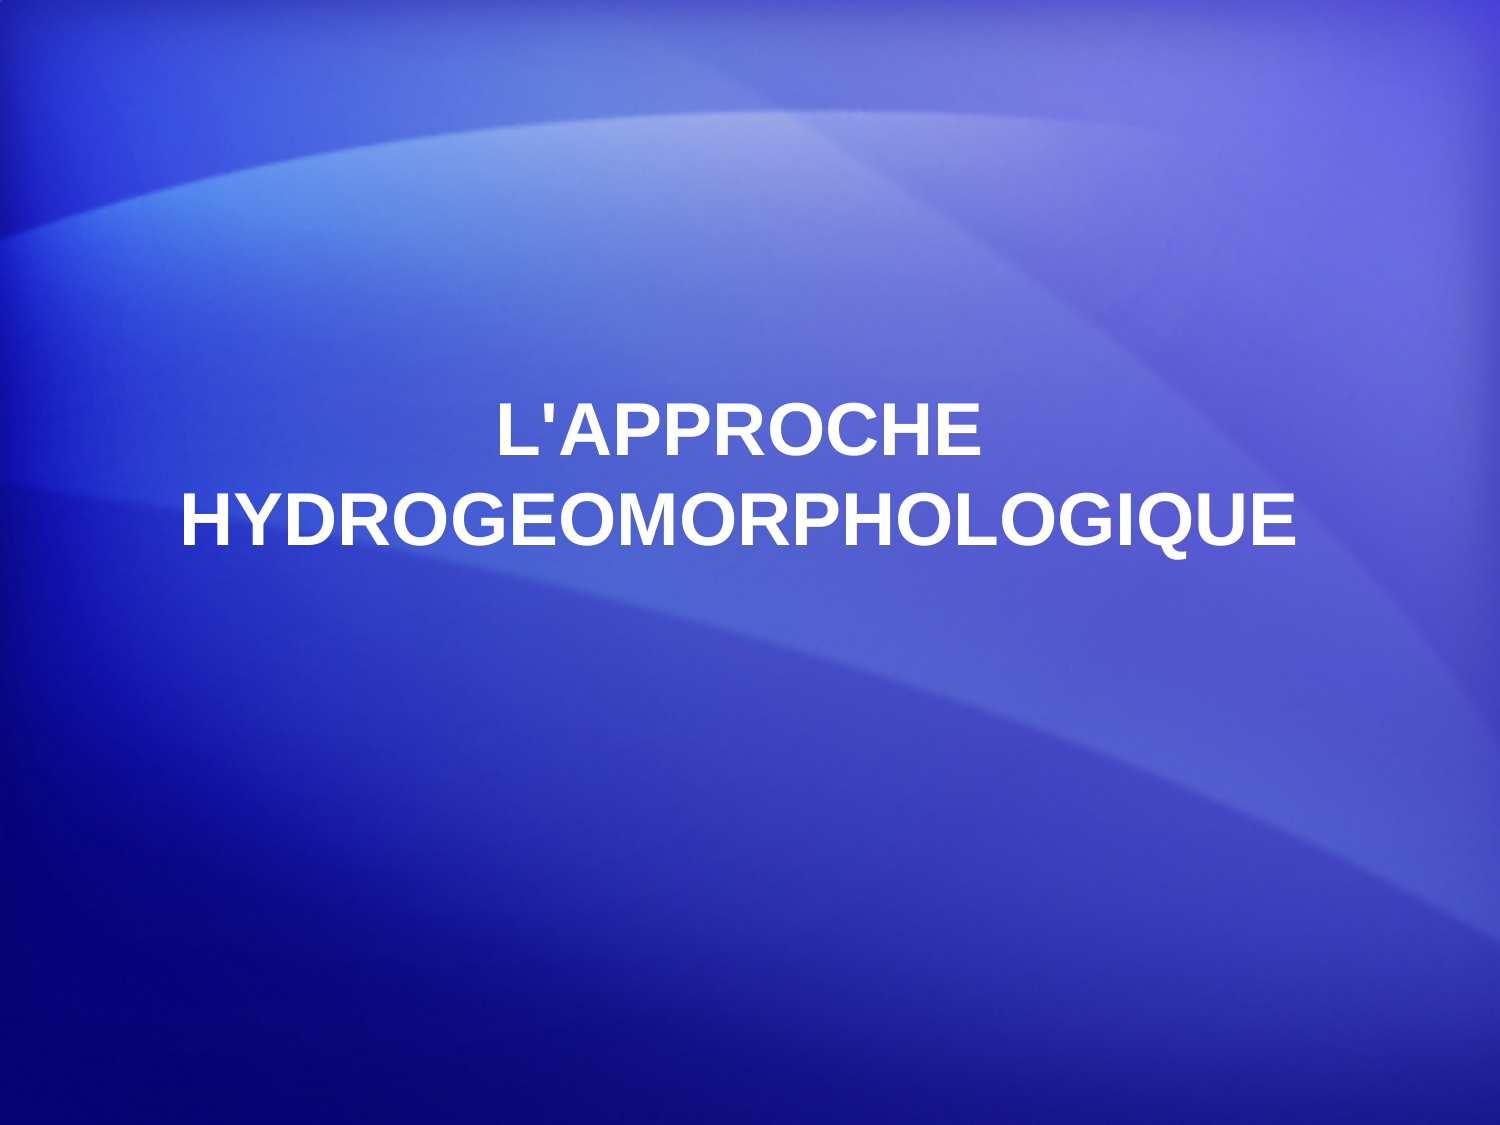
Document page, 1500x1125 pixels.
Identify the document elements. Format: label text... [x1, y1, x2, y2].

picture [0, 0, 1500, 1125]
title L'APPROCHE HYDROGEOMORPHOLOGIQUE [112, 349, 1388, 591]
